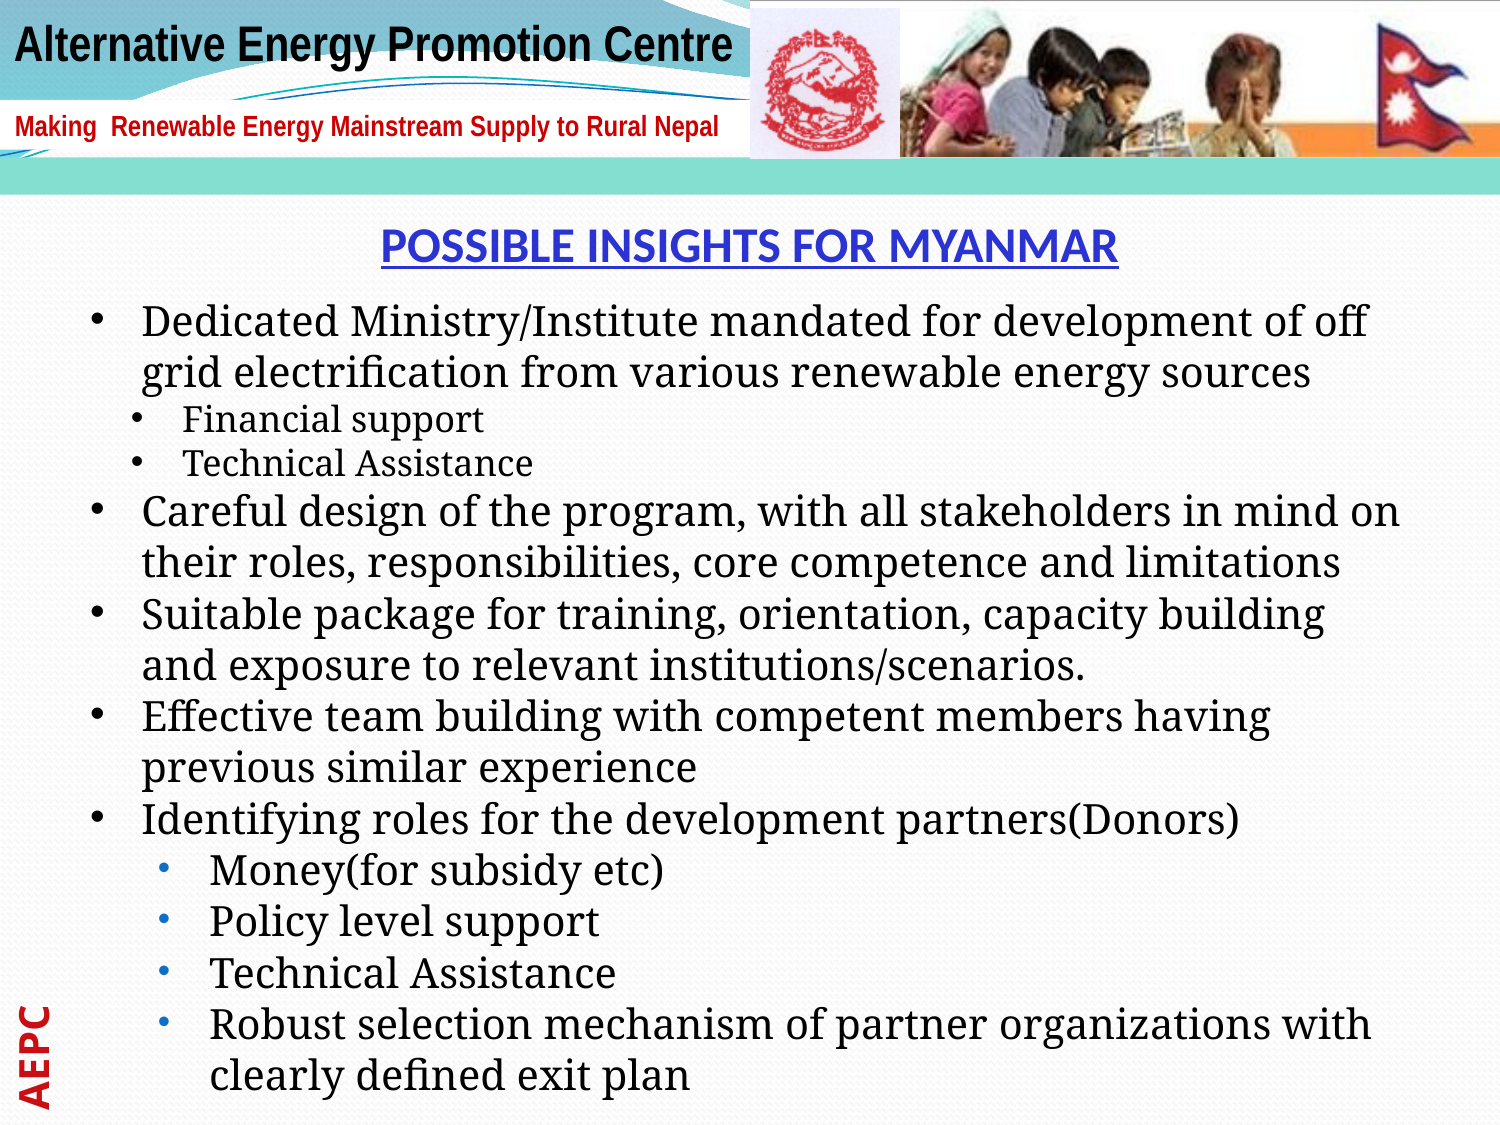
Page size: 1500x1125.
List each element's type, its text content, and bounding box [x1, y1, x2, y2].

picture [750, 0, 1500, 157]
title Possible Insights for Myanmar [74, 162, 1426, 276]
list Dedicated Ministry/Institute mandated for development of off grid electrification from various renewable energy sources Financial support Technical Assistance Careful design of the program, with all stakeholders in mind on their roles, responsibilities, core competence and limitations Suitable package for training, orientation, capacity building and exposure to relevant institutions/scenarios. Effective team building with competent members having previous similar experience Identifying roles for the development partners(Donors) Money(for subsidy etc) Policy level support Technical Assistance Robust selection mechanism of partner organizations with clearly defined exit plan [74, 287, 1426, 1125]
